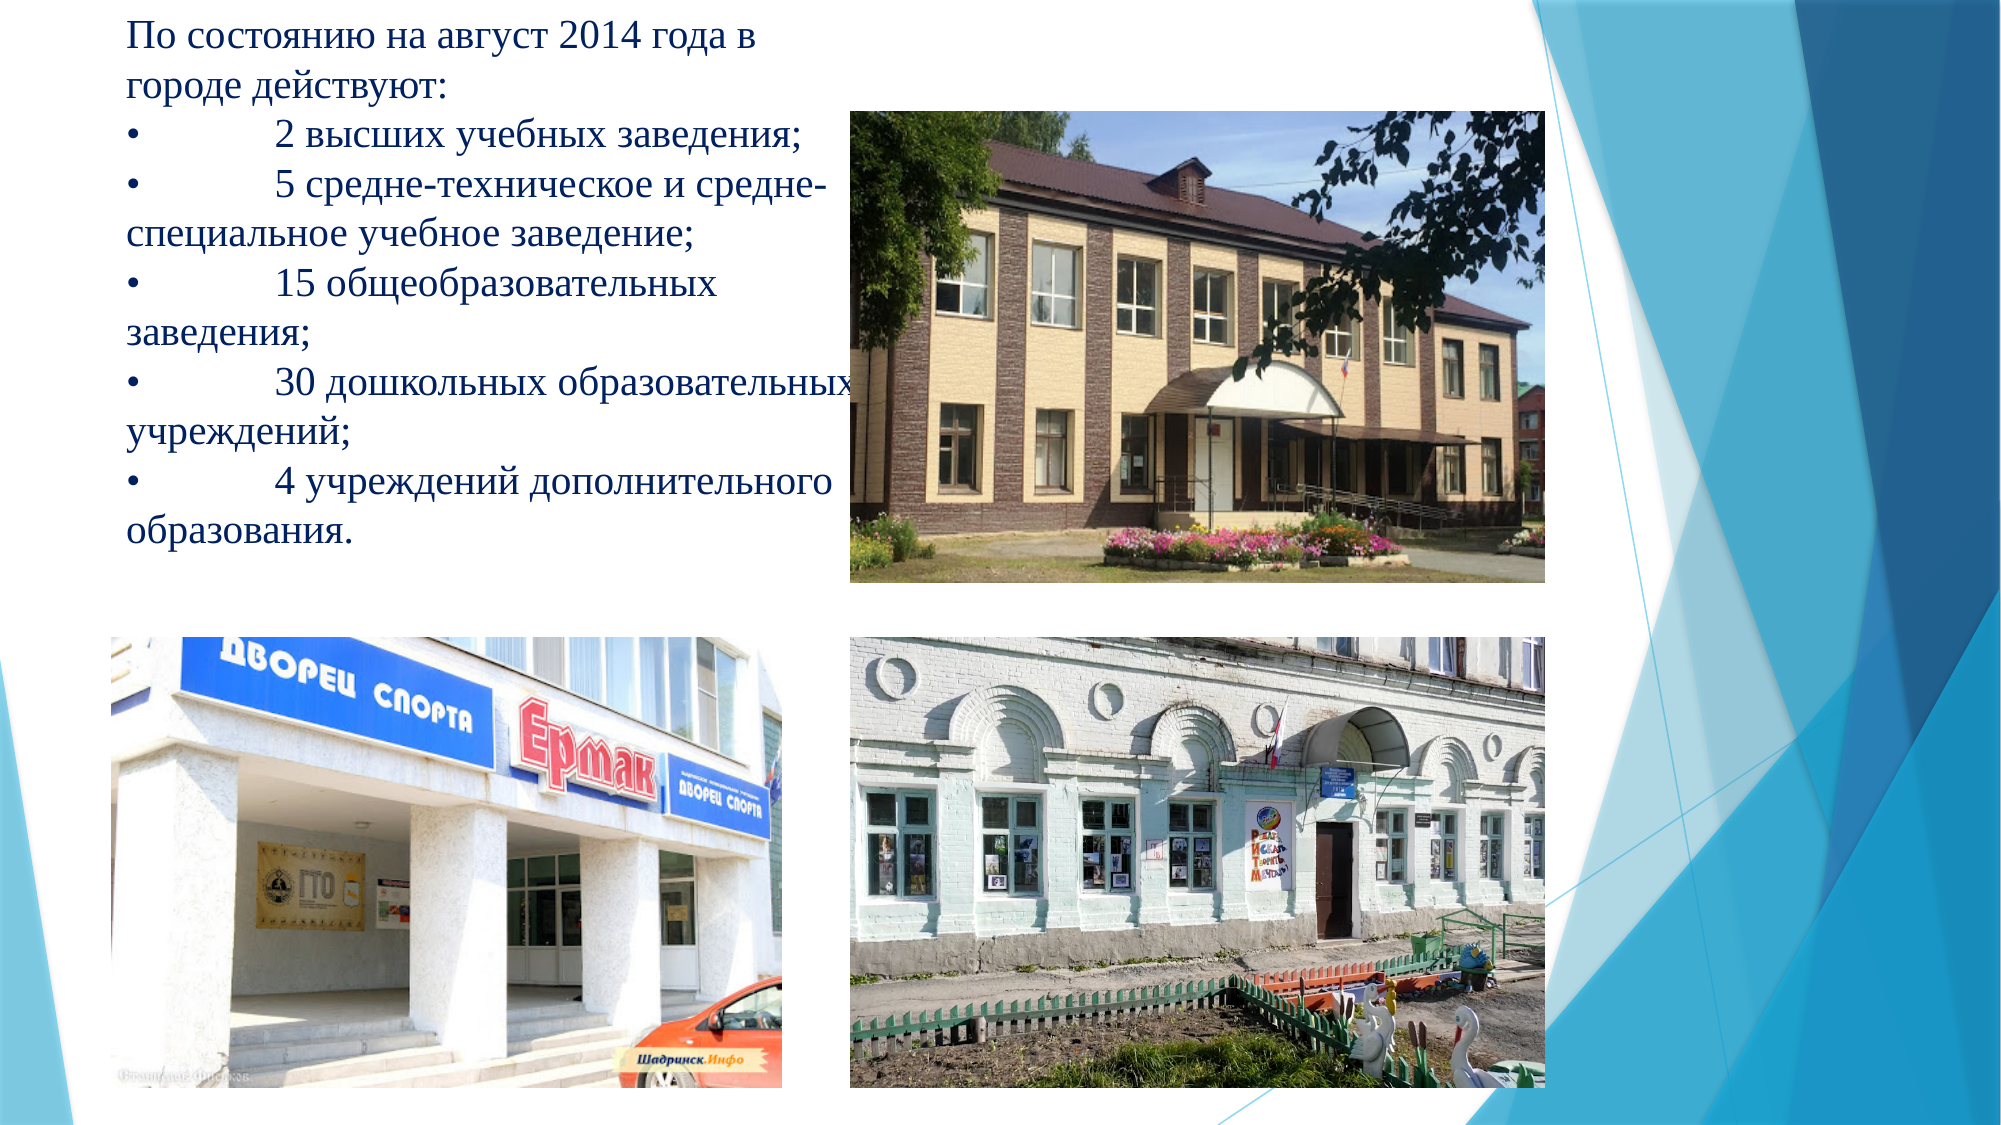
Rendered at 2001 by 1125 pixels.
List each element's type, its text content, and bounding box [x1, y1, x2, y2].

picture [110, 636, 783, 1088]
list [849, 636, 1545, 1088]
title По состоянию на август 2014 года в городе действуют: • 2 высших учебных заведения; • 5 средне-техническое и средне-специальное учебное заведение; • 15 общеобразовательных заведения; • 30 дошкольных образовательных учреждений; • 4 учреждений дополнительного образования. [111, 0, 881, 610]
picture [849, 111, 1545, 583]
